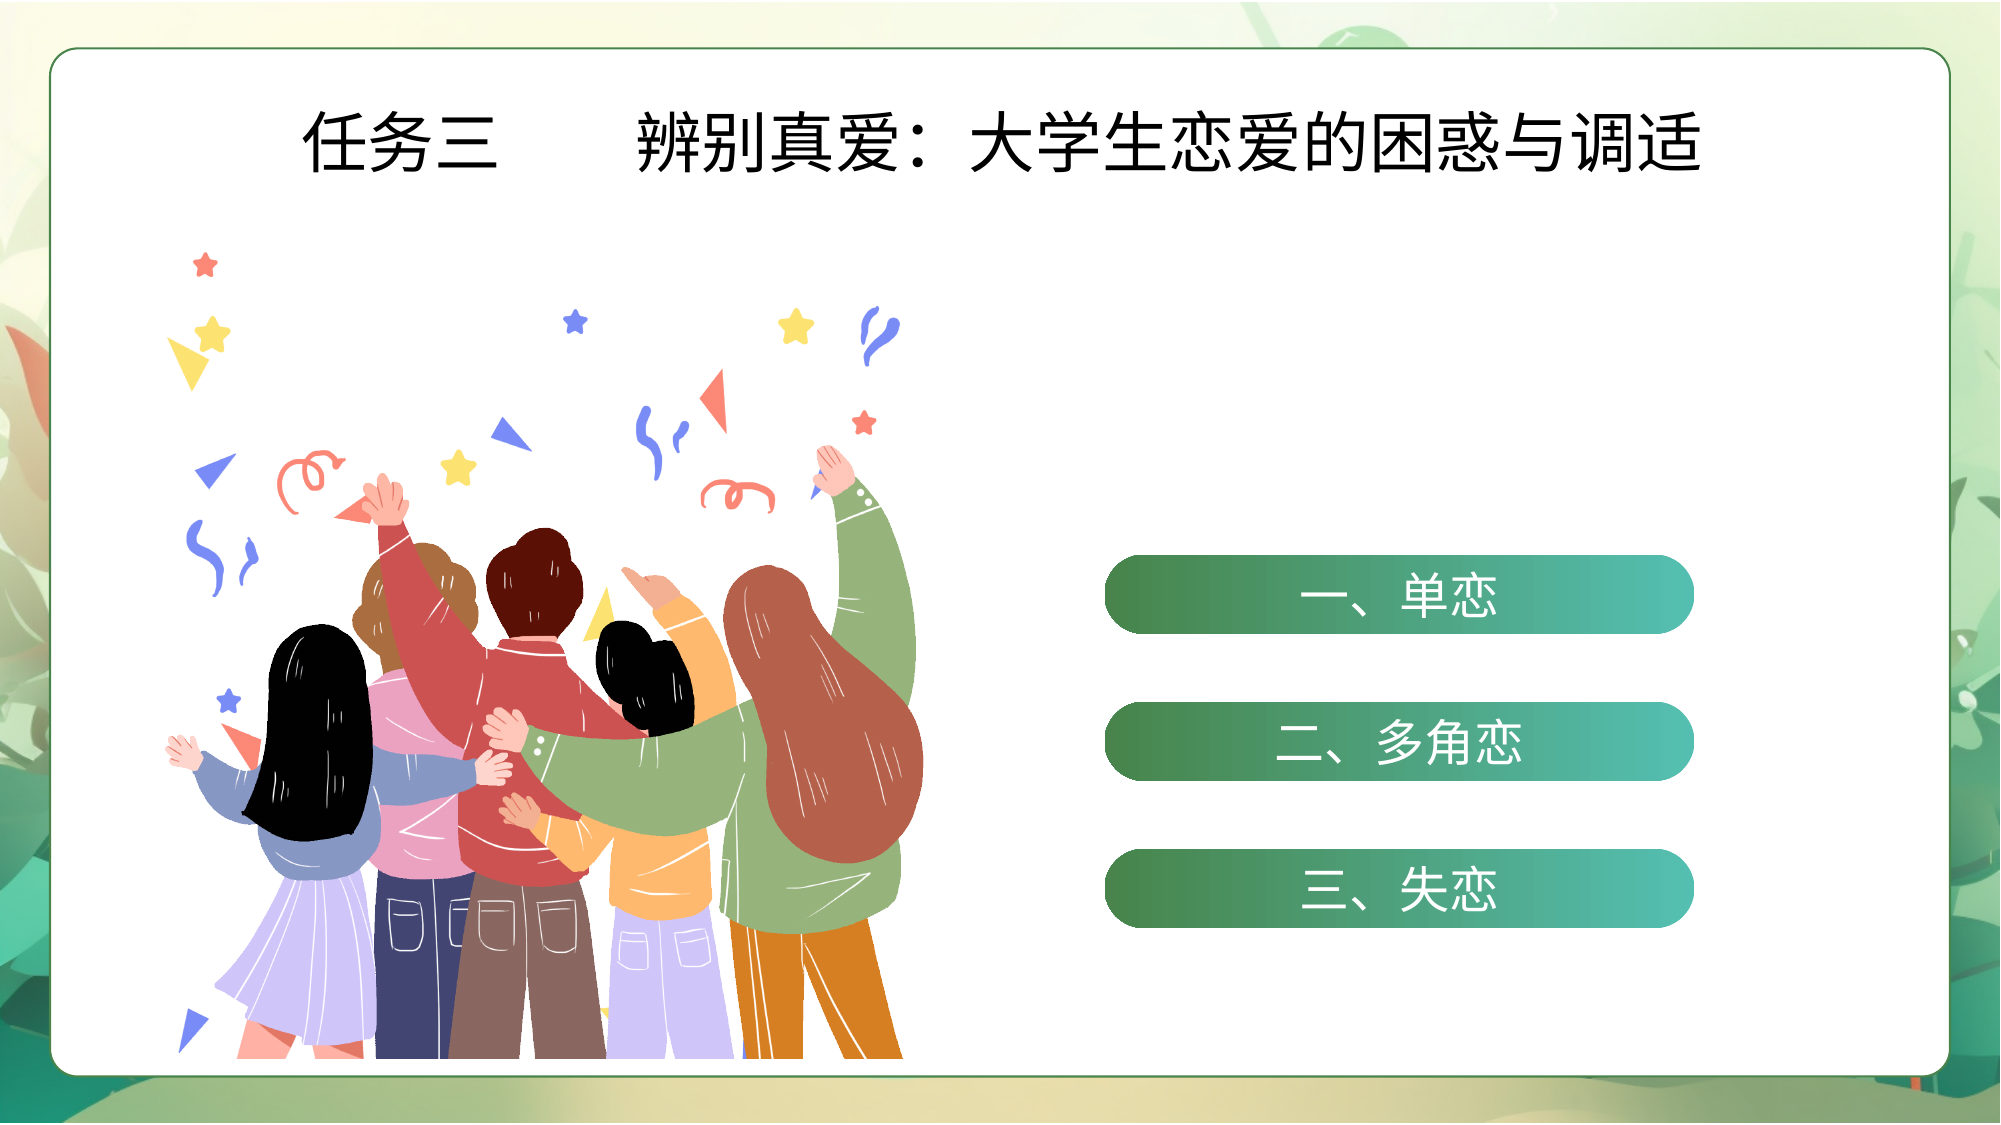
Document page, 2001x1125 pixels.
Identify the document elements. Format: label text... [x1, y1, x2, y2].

text_box 一、单恋 [1103, 553, 1696, 635]
picture [0, 2, 2000, 1123]
text_box 三、失恋 [1103, 847, 1696, 930]
text_box 任务三 辨别真爱：大学生恋爱的困惑与调适 [169, 93, 1835, 189]
text_box 二、多角恋 [1103, 700, 1696, 782]
